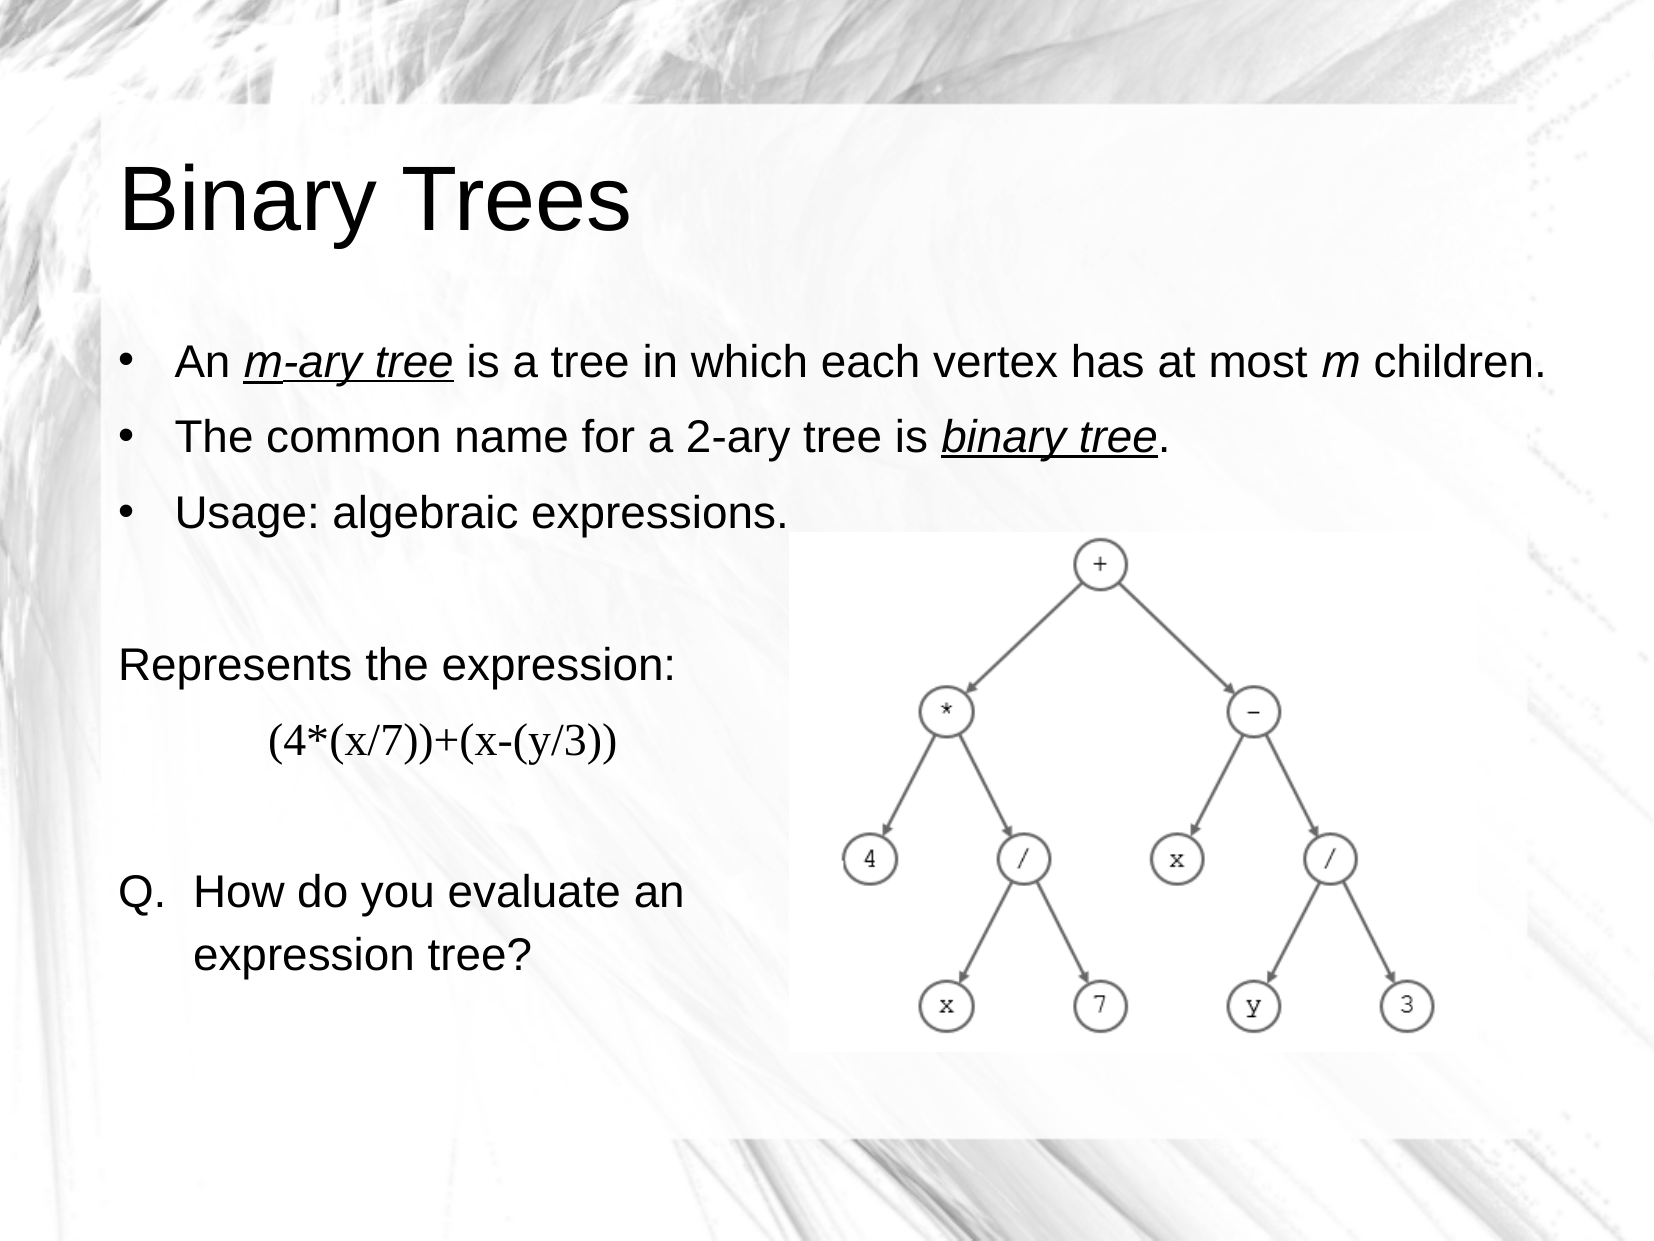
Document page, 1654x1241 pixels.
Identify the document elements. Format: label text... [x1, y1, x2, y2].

list An m-ary tree is a tree in which each vertex has at most m children. The common name for a 2-ary tree is binary tree. Usage: algebraic expressions. Represents the expression: (4*(x/7))+(x-(y/3)) How do you evaluate an expression tree? [118, 319, 1571, 1109]
picture [0, 0, 1654, 1241]
title Binary Trees [118, 93, 1506, 299]
